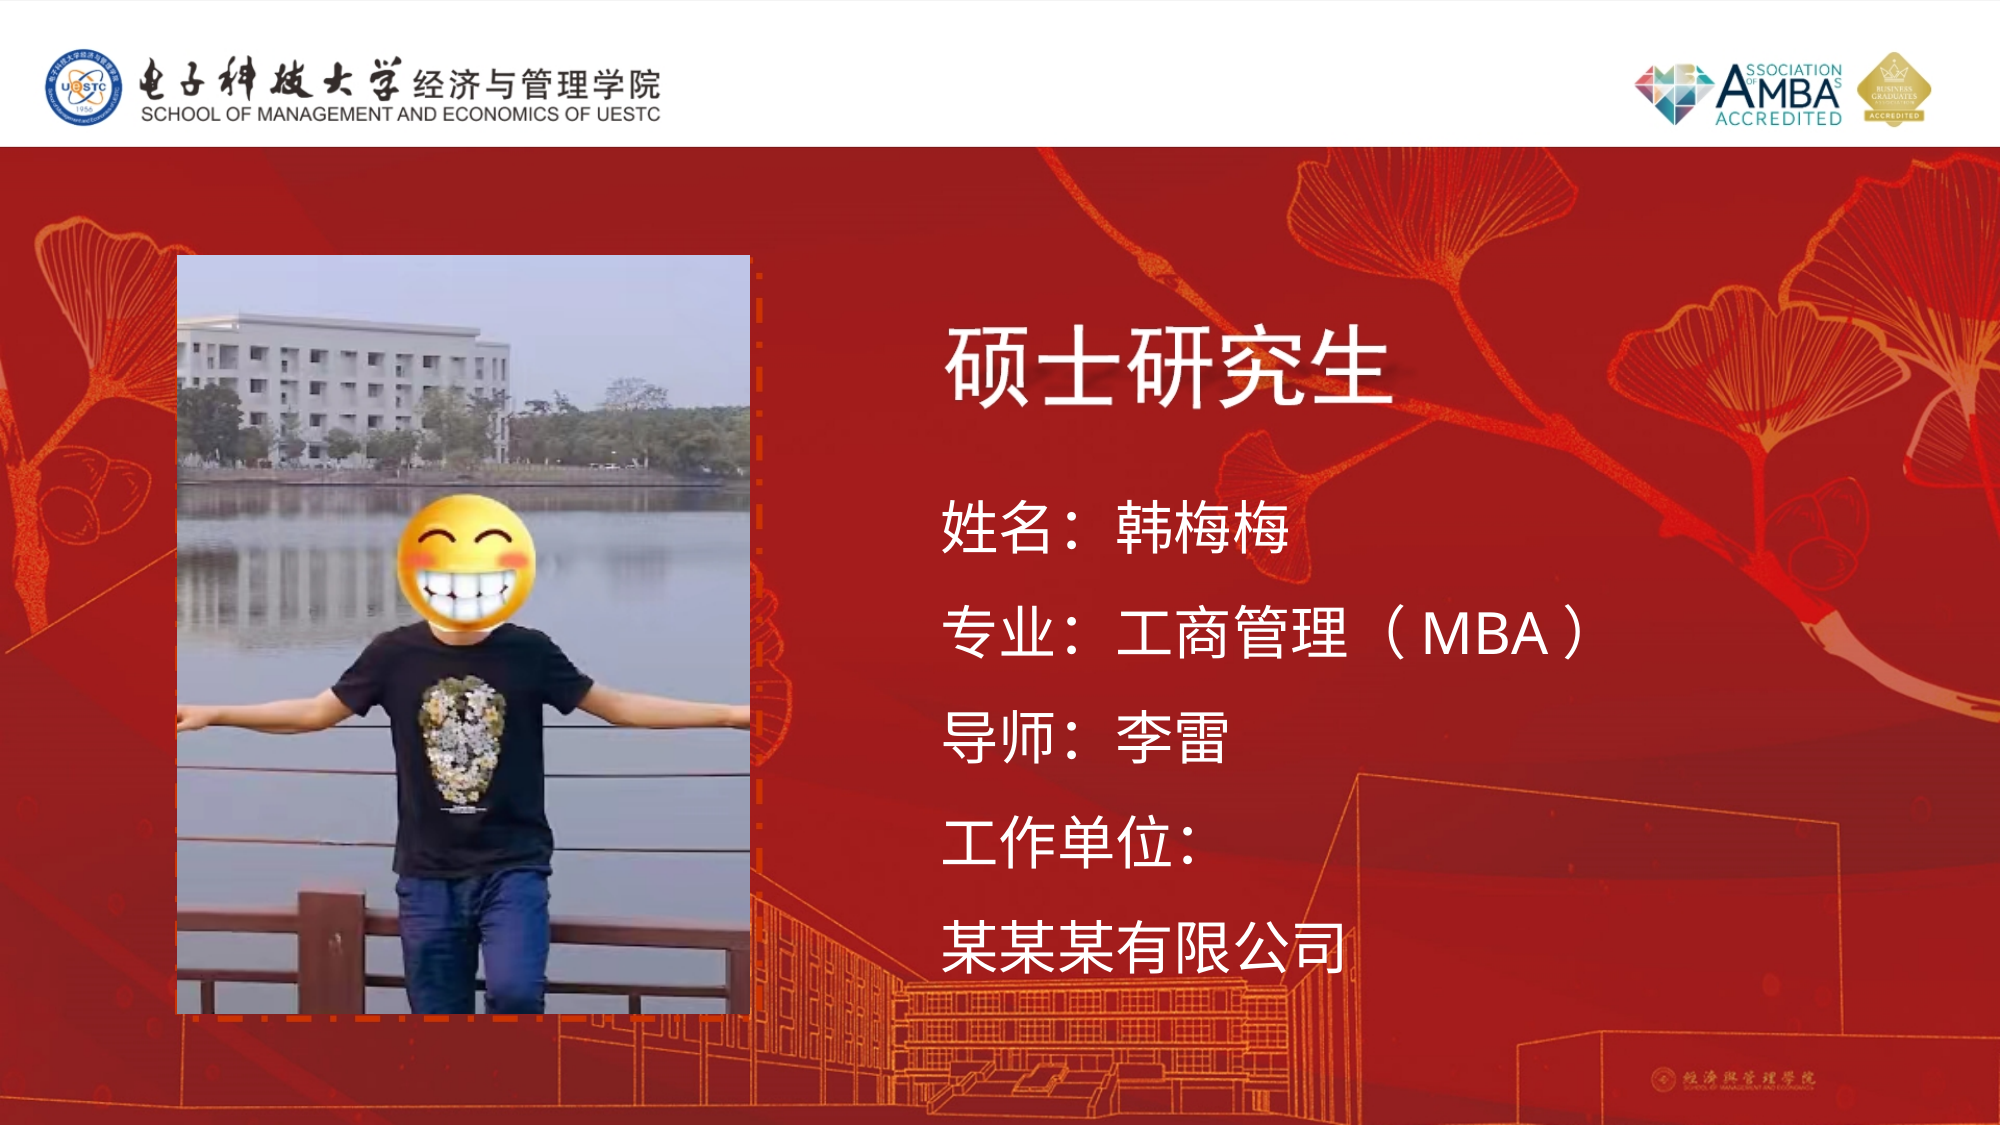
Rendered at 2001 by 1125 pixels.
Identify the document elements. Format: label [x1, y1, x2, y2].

list [0, 0, 2000, 1125]
picture [177, 255, 750, 1014]
